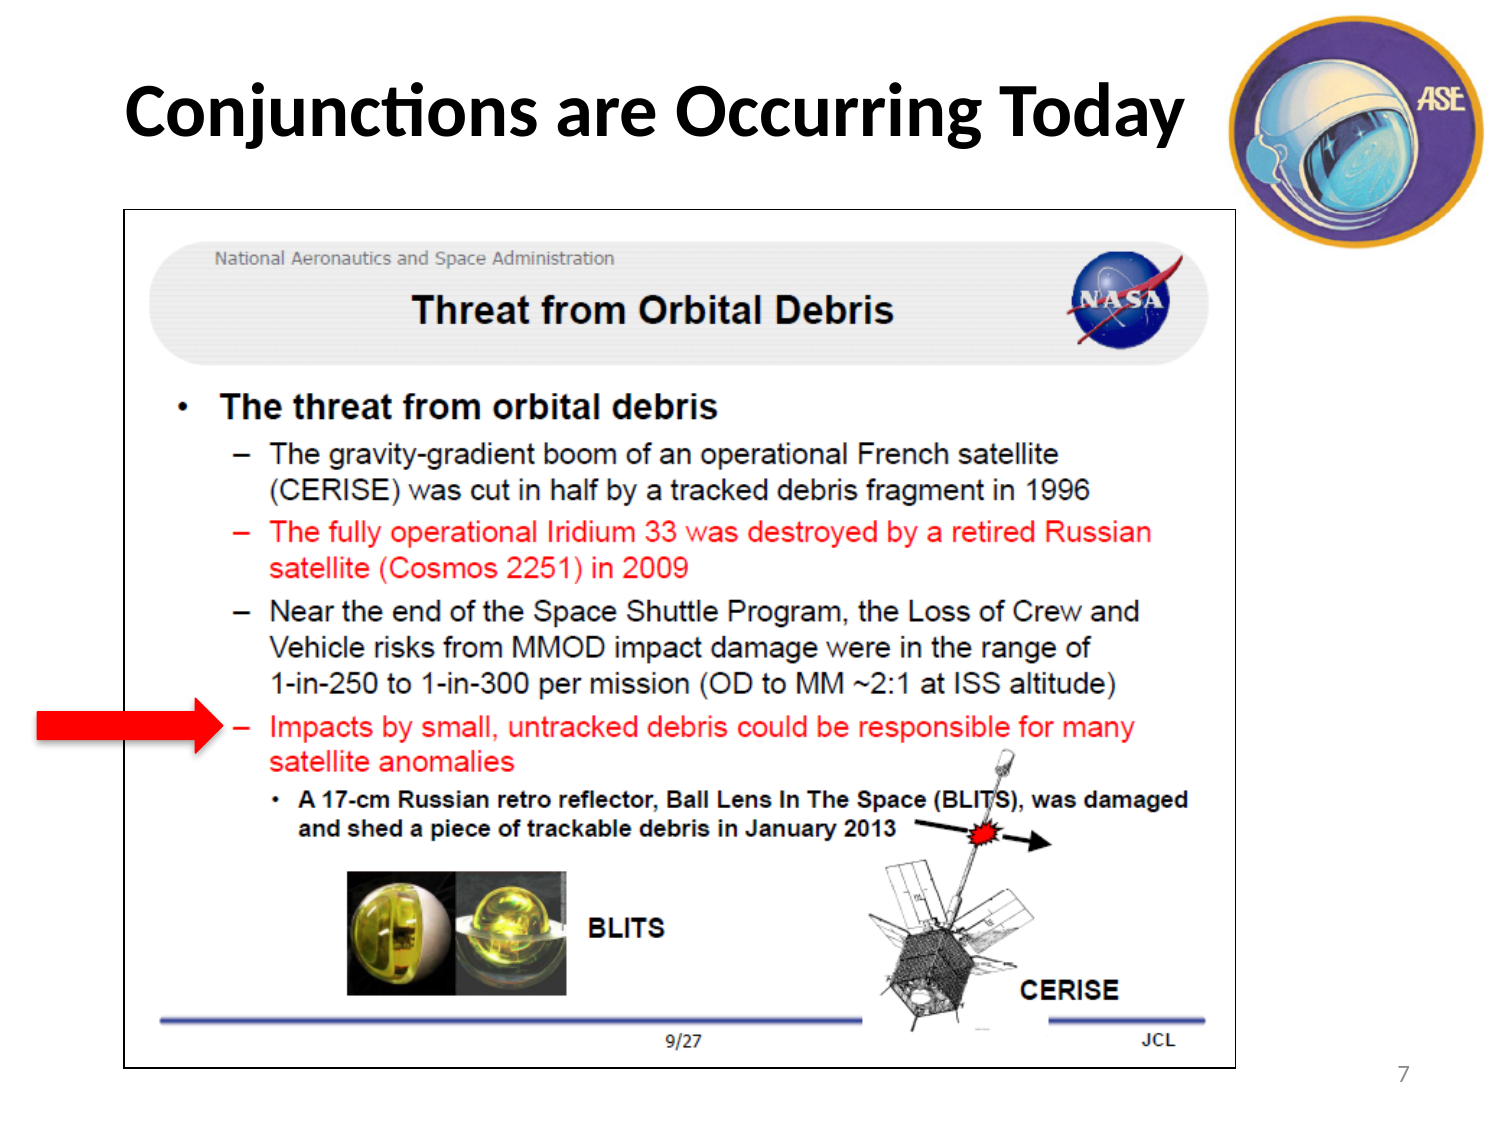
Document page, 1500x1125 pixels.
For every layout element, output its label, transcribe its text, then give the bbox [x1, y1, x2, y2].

text_box [36, 711, 119, 741]
slide_number 7 [1074, 1042, 1425, 1103]
picture [124, 12, 1488, 1068]
title Conjunctions are Occurring Today [87, 12, 1225, 200]
